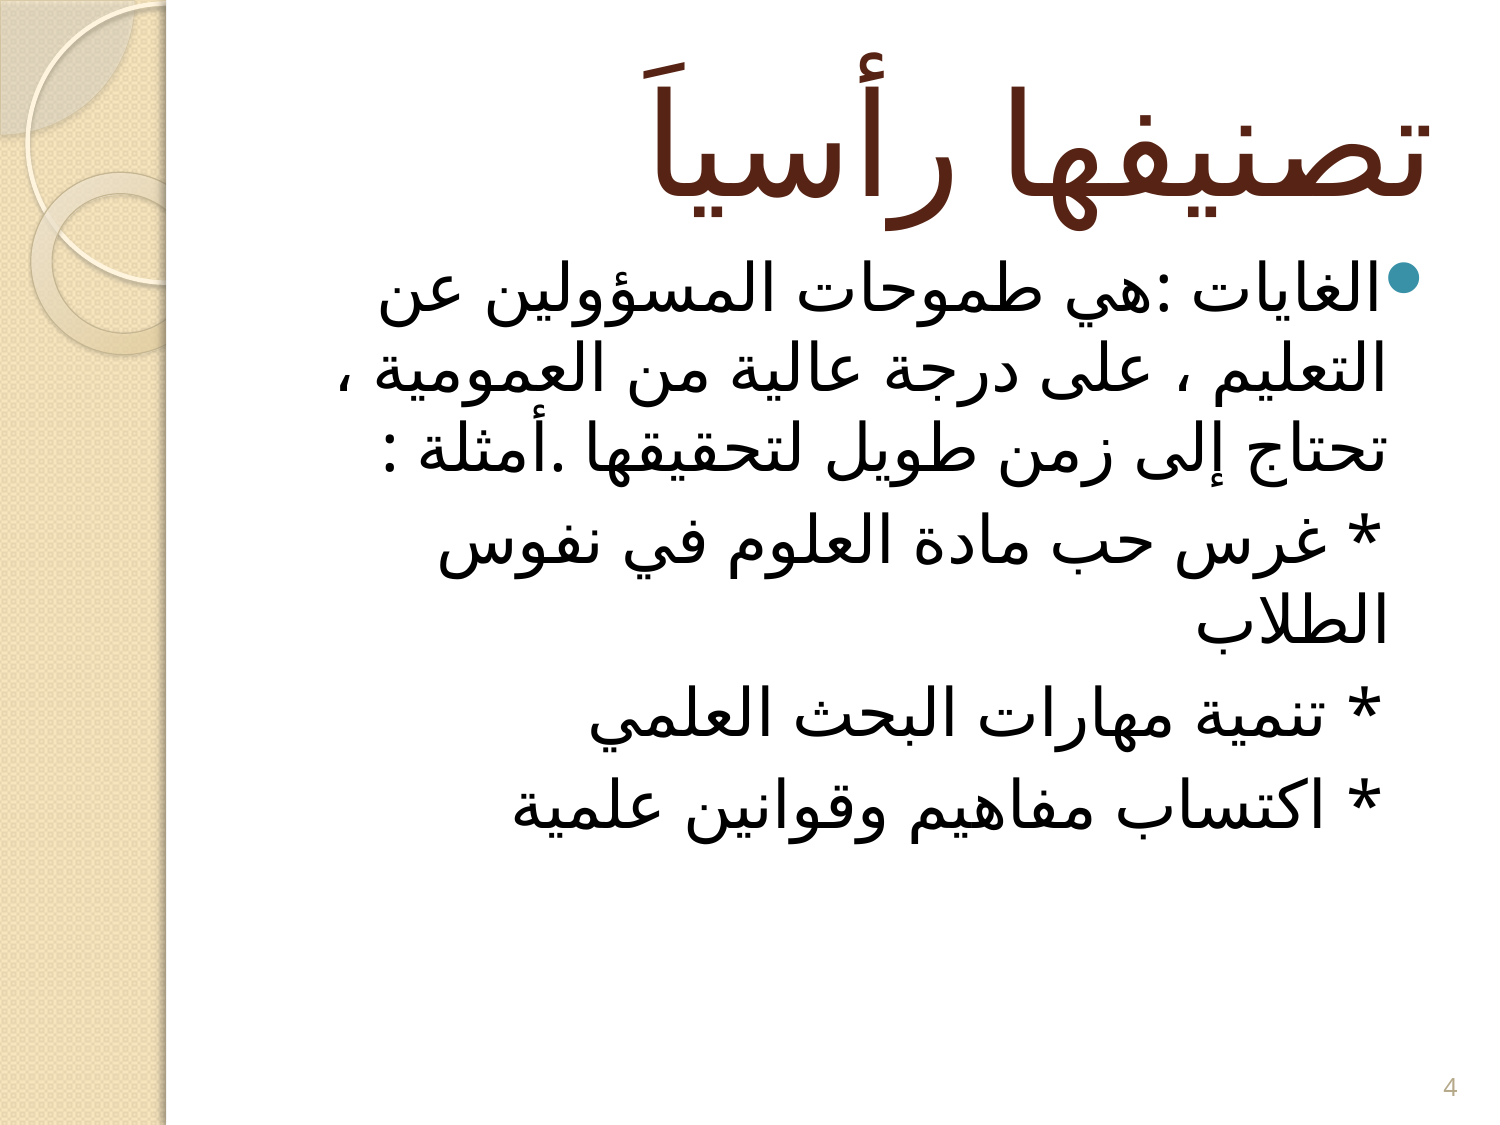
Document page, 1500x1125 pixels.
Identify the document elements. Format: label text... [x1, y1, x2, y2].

title تصنيفها رأسياَ [235, 45, 1466, 233]
list الغايات :هي طموحات المسؤولين عن التعليم ، على درجة عالية من العمومية ، تحتاج إلى زمن طويل لتحقيقها .أمثلة : * غرس حب مادة العلوم في نفوس الطلاب * تنمية مهارات البحث العلمي * اكتساب مفاهيم وقوانين علمية [235, 237, 1466, 1025]
slide_number 4 [1413, 1034, 1488, 1113]
